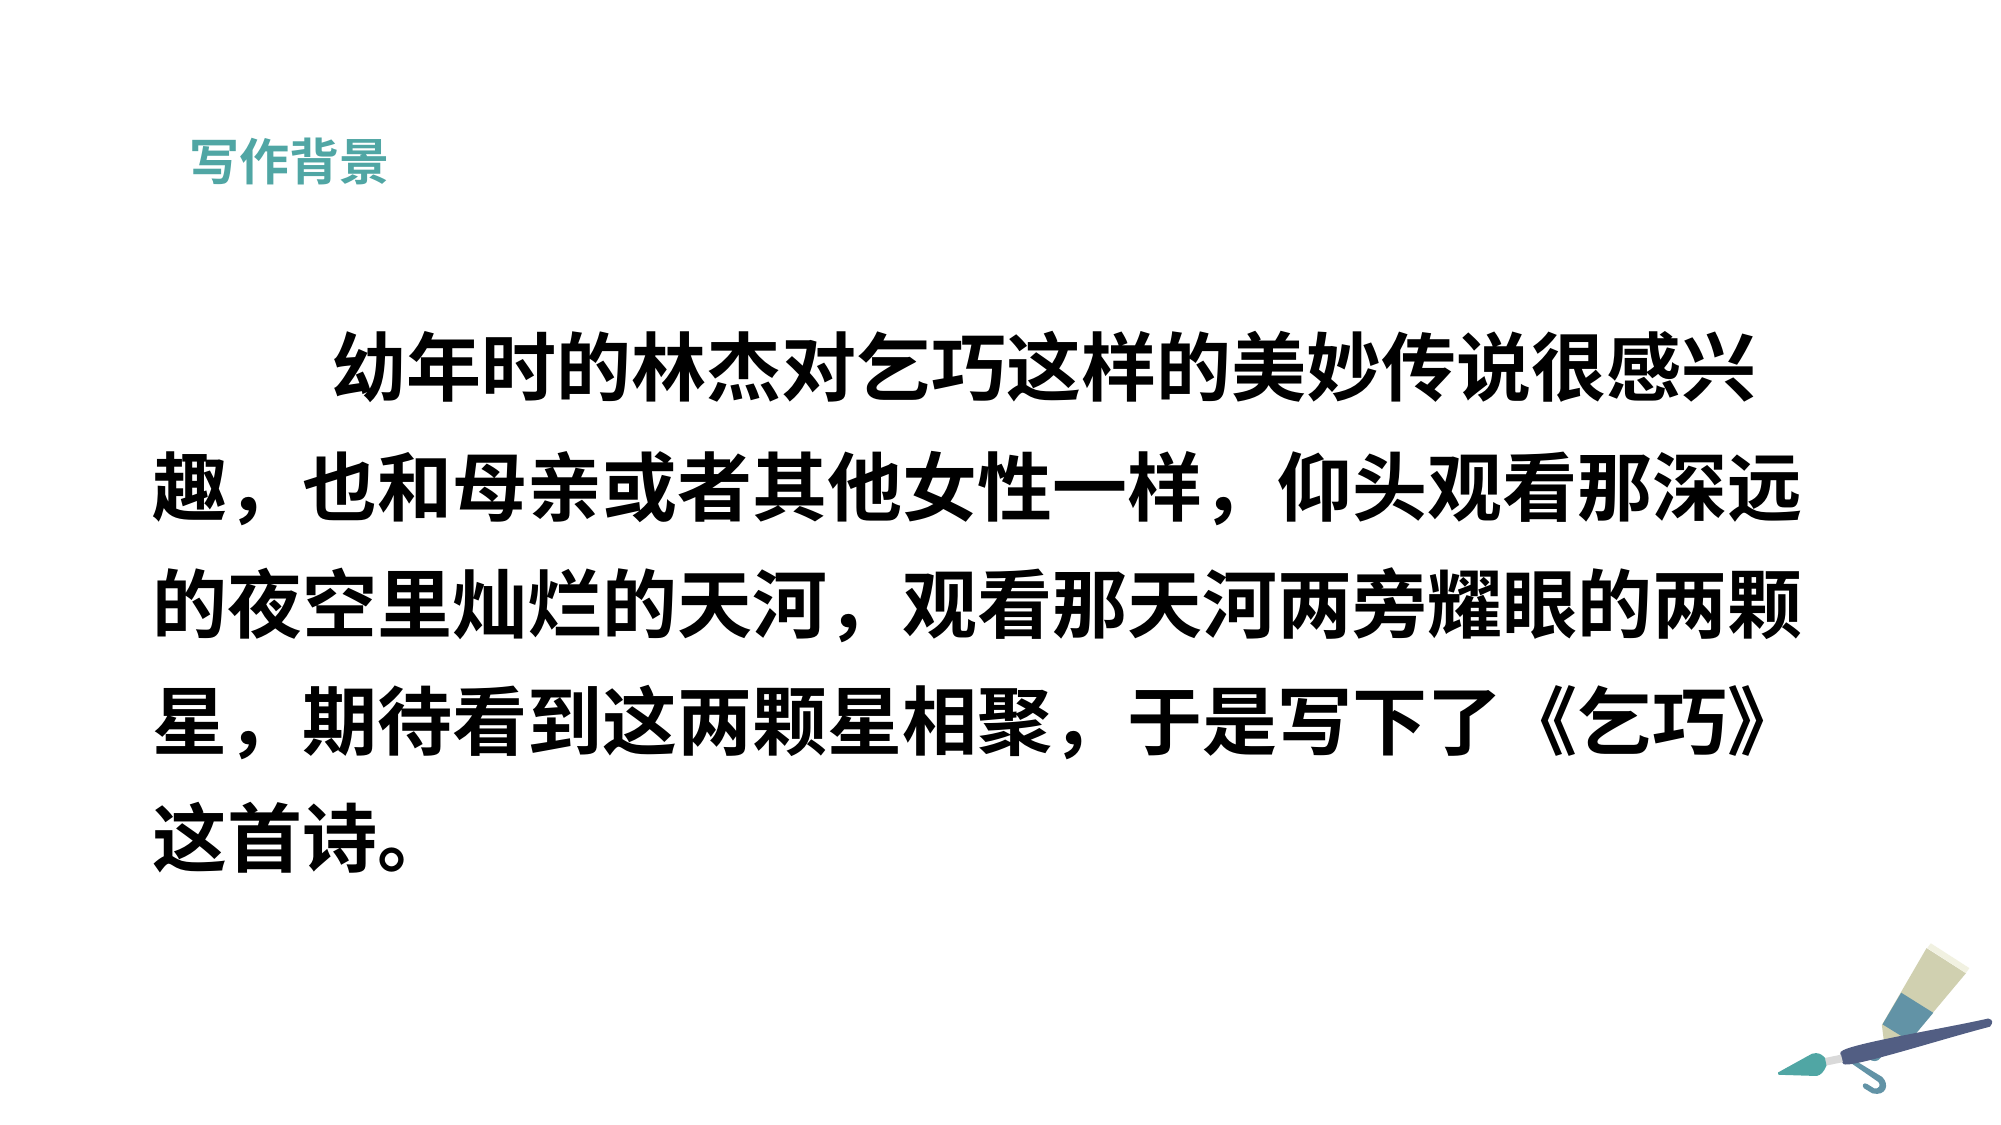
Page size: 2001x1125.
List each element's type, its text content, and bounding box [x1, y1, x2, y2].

text_box 幼年时的林杰对乞巧这样的美妙传说很感兴趣，也和母亲或者其他女性一样，仰头观看那深远的夜空里灿烂的天河，观看那天河两旁耀眼的两颗星，期待看到这两颗星相聚，于是写下了《乞巧》这首诗。 [132, 263, 1897, 892]
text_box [1811, 945, 1974, 1125]
text_box 写作背景 [174, 123, 405, 199]
